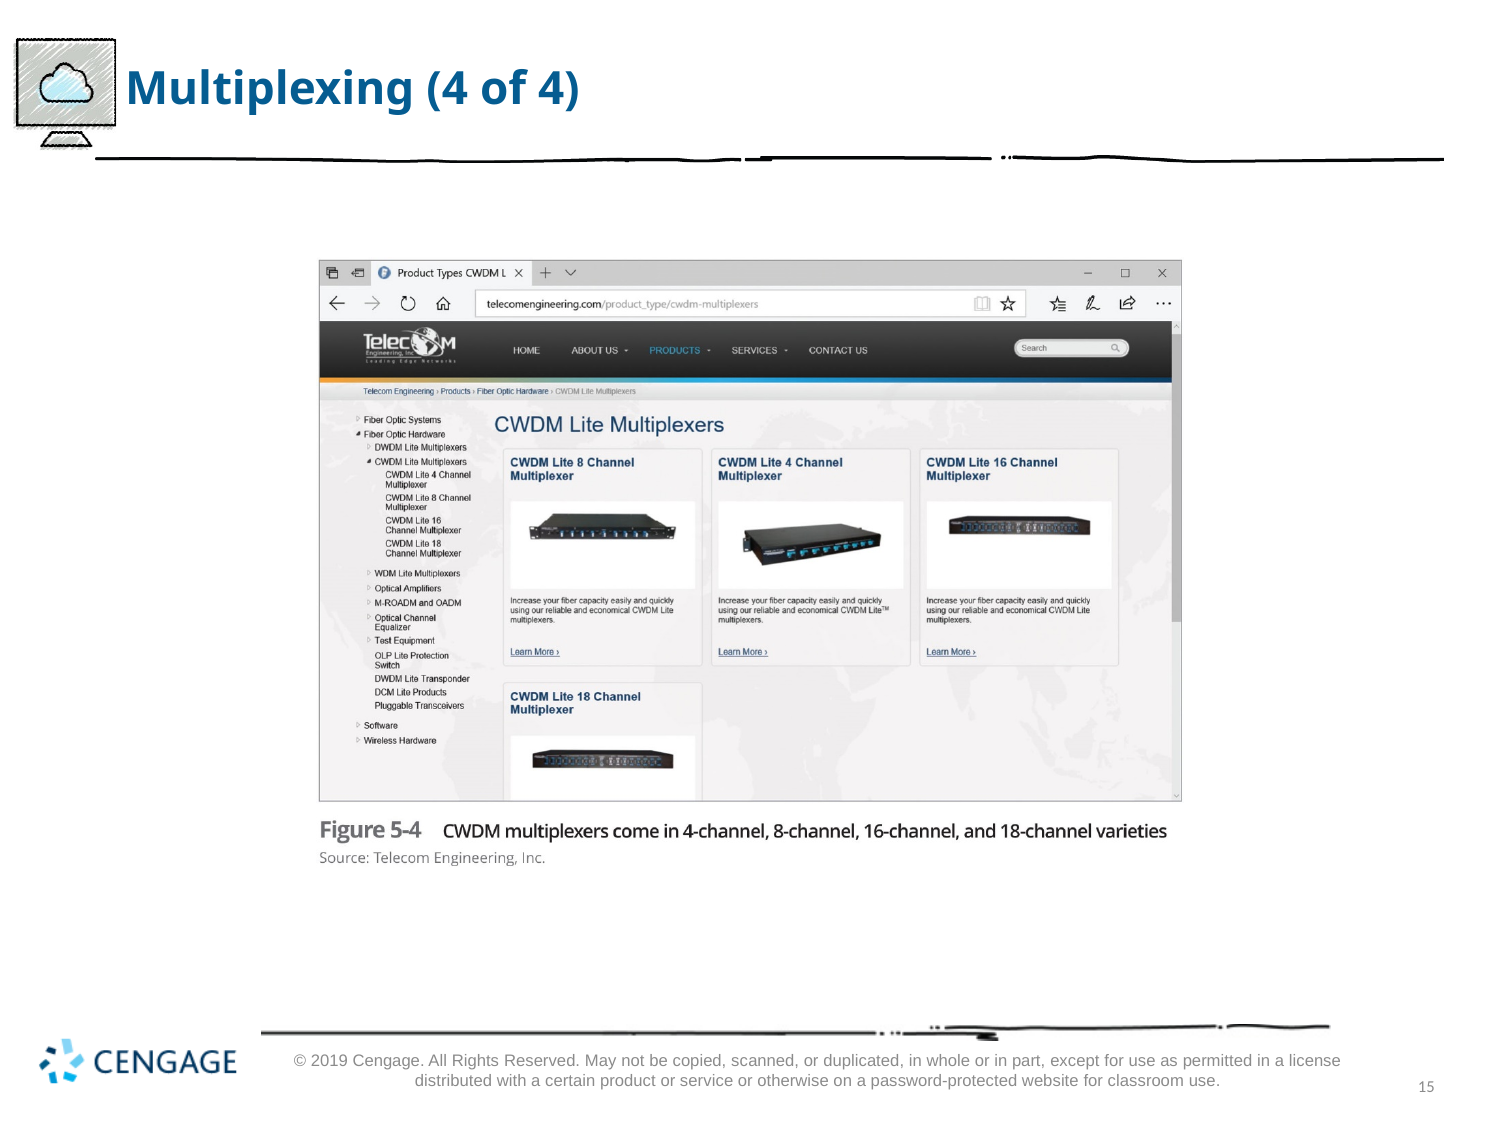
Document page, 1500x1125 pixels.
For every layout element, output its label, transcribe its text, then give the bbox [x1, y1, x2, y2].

picture [13, 36, 117, 151]
picture [19, 1025, 249, 1096]
picture [261, 1024, 1331, 1041]
picture [95, 155, 1444, 163]
footer © 2019 Cengage. All Rights Reserved. May not be copied, scanned, or duplicated, in whole or in part, except for use as permitted in a license distributed with a certain product or service or otherwise on a password-protected website for classroom use. [262, 1050, 1375, 1091]
title Multiplexing (4 of 4) [125, 66, 1442, 116]
picture [315, 257, 1185, 868]
